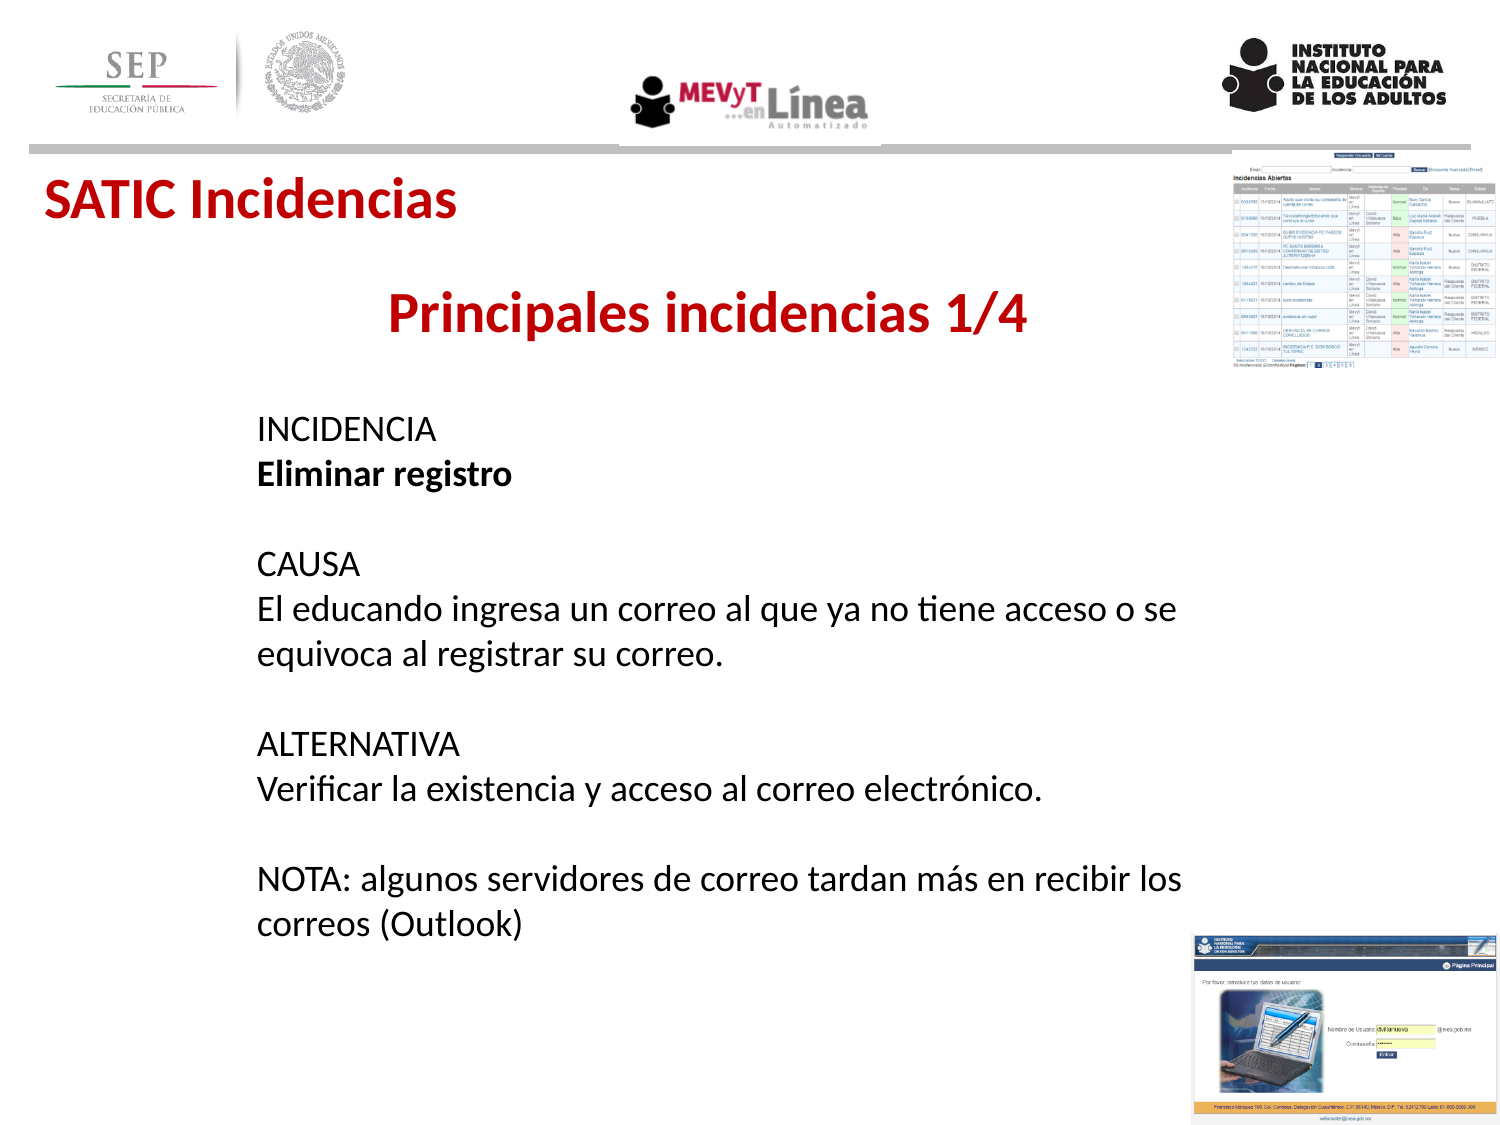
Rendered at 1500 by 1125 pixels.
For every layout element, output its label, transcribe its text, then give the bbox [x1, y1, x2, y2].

text_box INCIDENCIA Eliminar registro CAUSA El educando ingresa un correo al que ya no tiene acceso o se equivoca al registrar su correo. ALTERNATIVA Verificar la existencia y acceso al correo electrónico. NOTA: algunos servidores de correo tardan más en recibir los correos (Outlook) [242, 397, 1306, 952]
text_box Principales incidencias 1/4 [373, 267, 1151, 352]
picture [1191, 933, 1500, 1125]
picture [53, 24, 347, 126]
picture [1231, 150, 1499, 369]
picture [1222, 38, 1446, 112]
text_box SATIC Incidencias [29, 152, 807, 237]
picture [618, 54, 882, 146]
